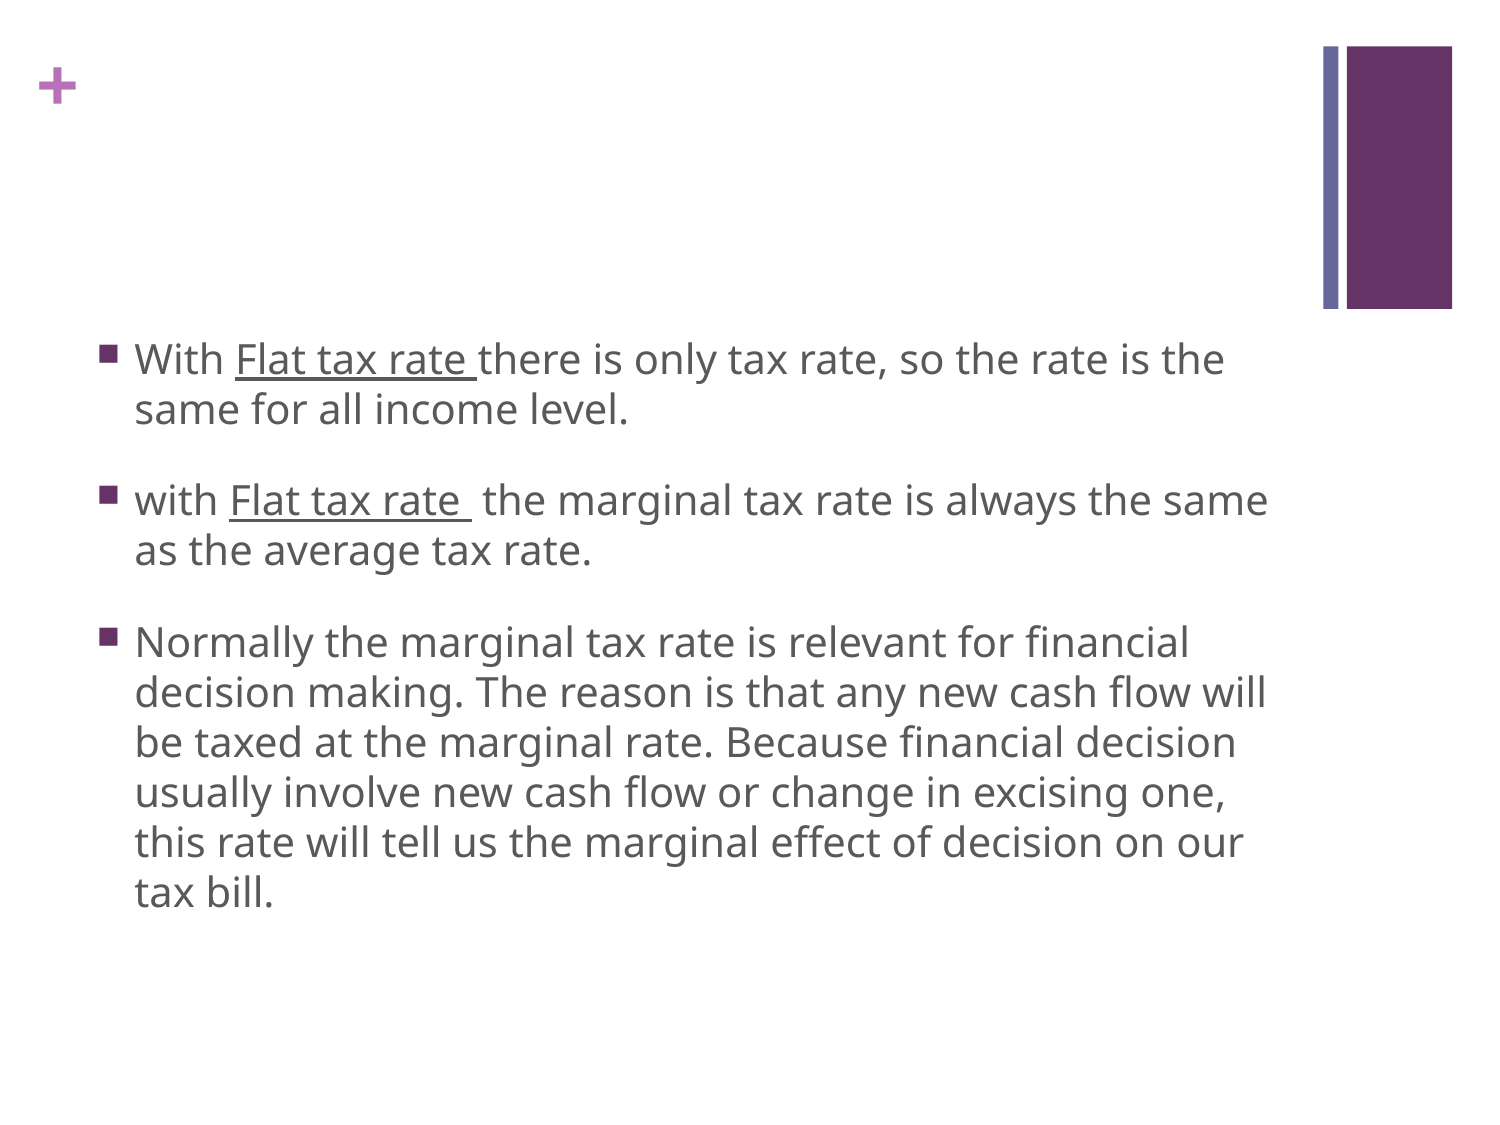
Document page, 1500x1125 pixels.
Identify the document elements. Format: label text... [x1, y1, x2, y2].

list With Flat tax rate there is only tax rate, so the rate is the same for all income level. with Flat tax rate the marginal tax rate is always the same as the average tax rate. Normally the marginal tax rate is relevant for financial decision making. The reason is that any new cash flow will be taxed at the marginal rate. Because financial decision usually involve new cash flow or change in excising one, this rate will tell us the marginal effect of decision on our tax bill. [81, 324, 1322, 1005]
